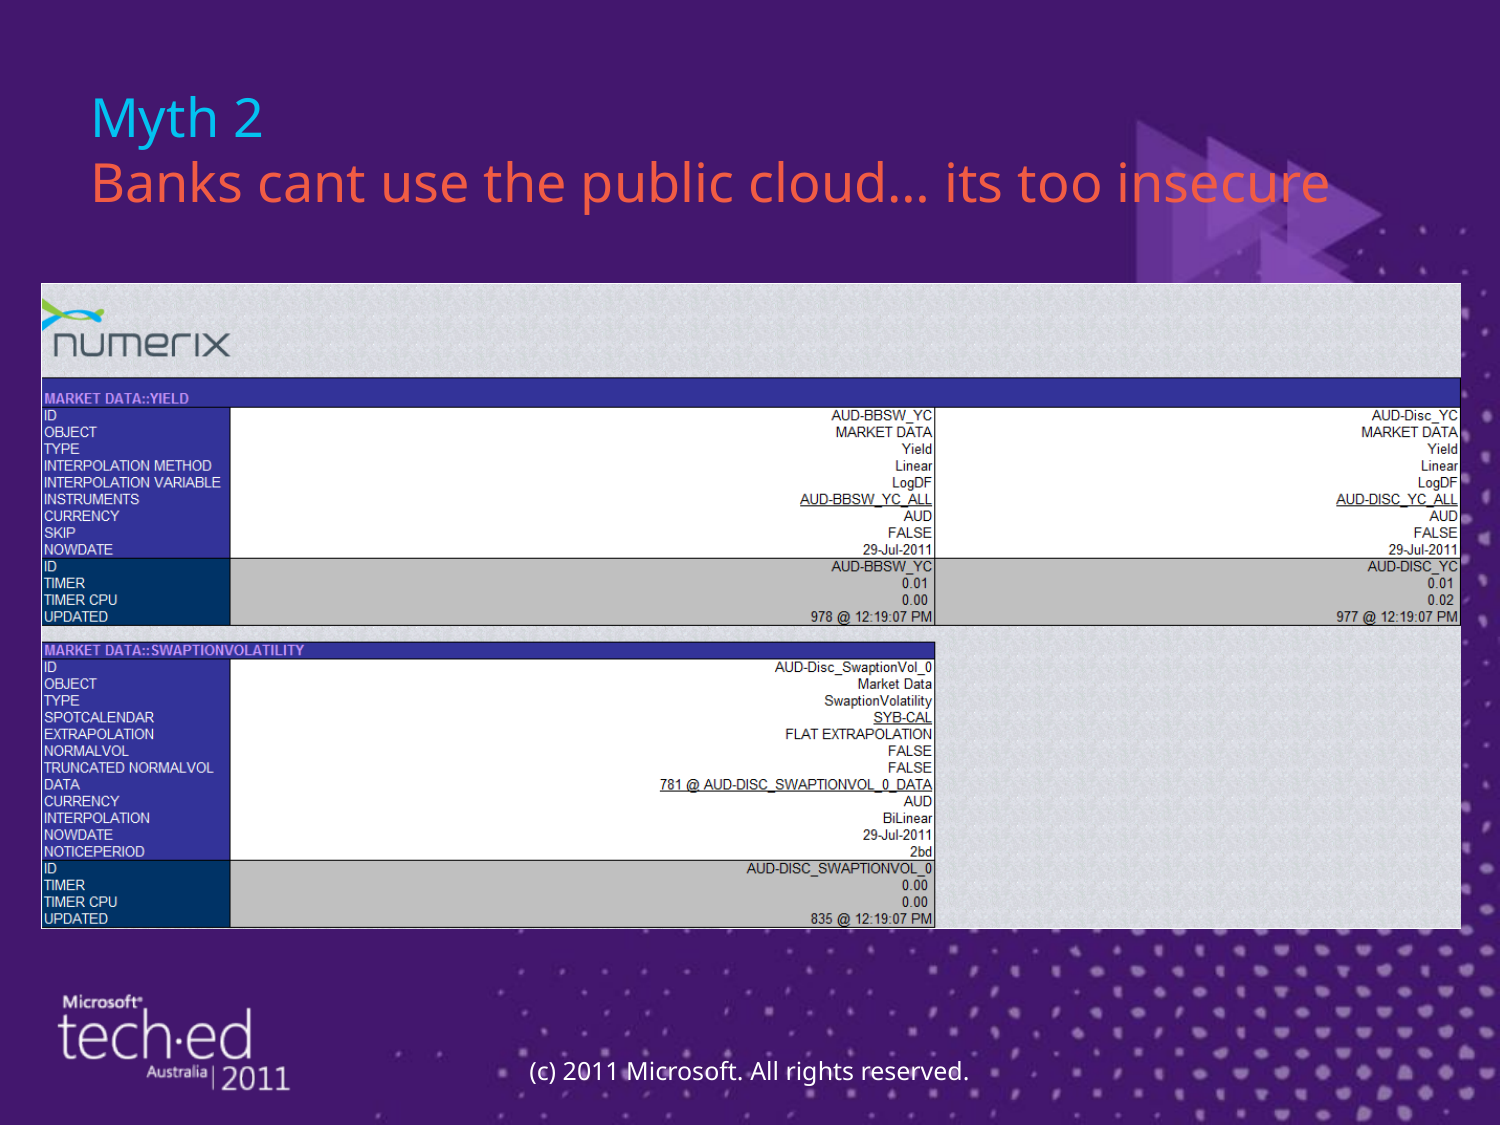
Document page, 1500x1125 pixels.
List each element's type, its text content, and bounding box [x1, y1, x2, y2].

picture [0, 0, 1500, 1125]
title Myth 2 Banks cant use the public cloud… its too insecure [75, 54, 1425, 243]
footer (c) 2011 Microsoft. All rights reserved. [512, 1042, 988, 1103]
